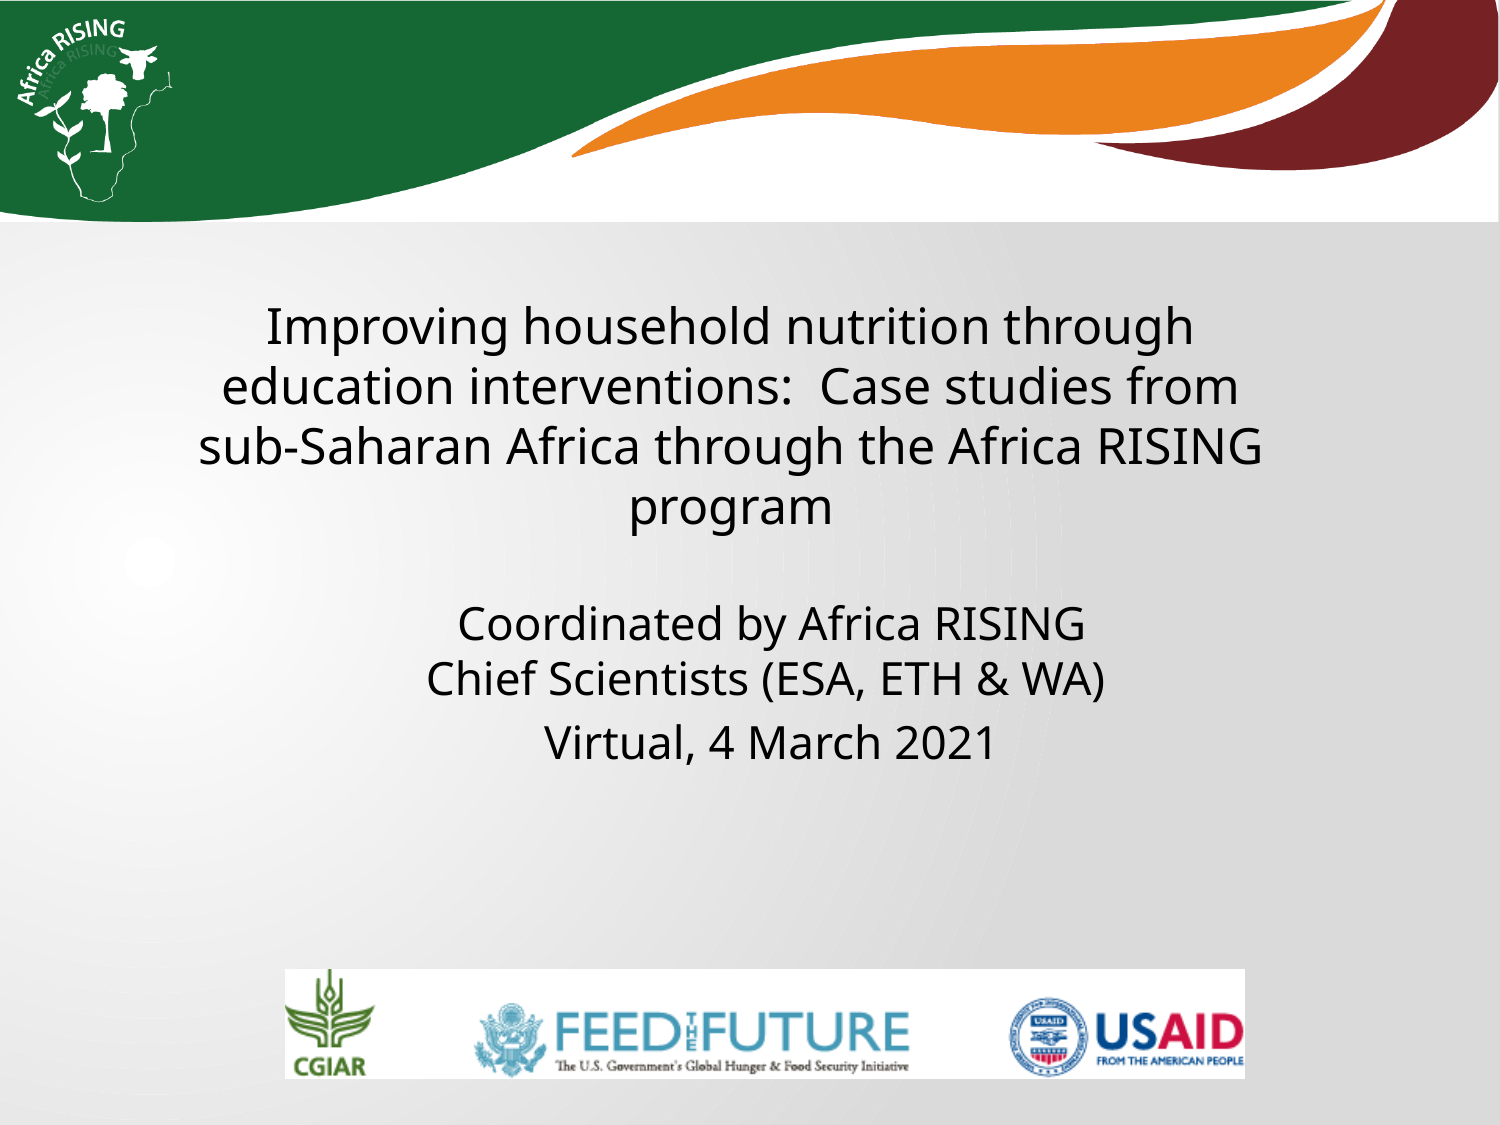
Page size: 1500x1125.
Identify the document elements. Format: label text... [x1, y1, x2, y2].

list Improving household nutrition through education interventions: Case studies from sub-Saharan Africa through the Africa RISING program [137, 287, 1307, 475]
list Coordinated by Africa RISING Chief Scientists (ESA, ETH & WA) Virtual, 4 March 2021 [387, 587, 1138, 788]
picture [0, 0, 1499, 222]
picture [285, 969, 1245, 1079]
